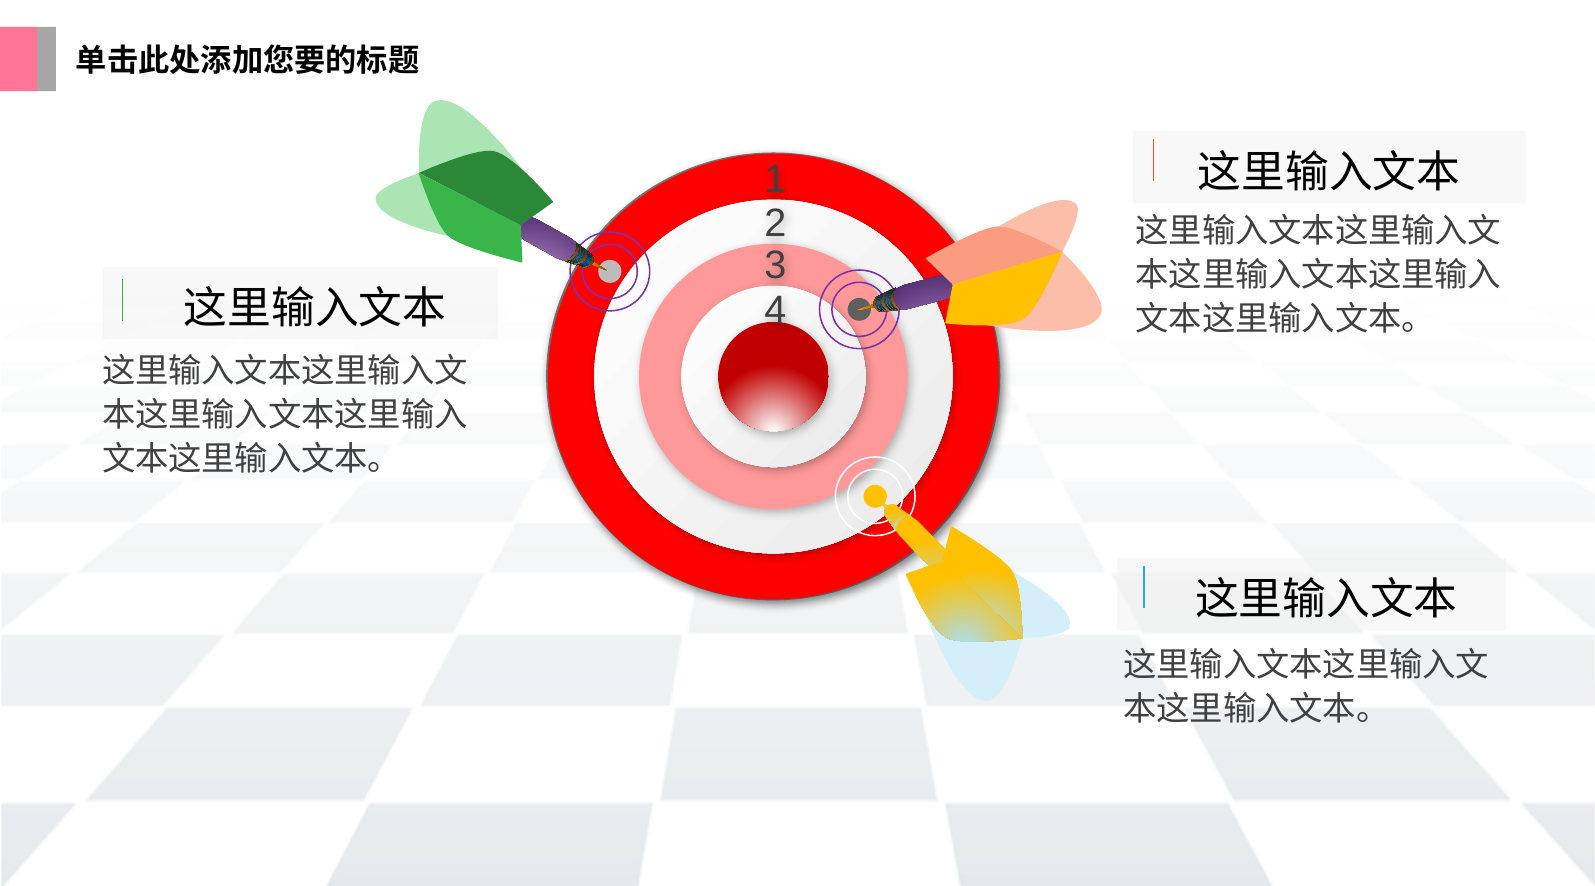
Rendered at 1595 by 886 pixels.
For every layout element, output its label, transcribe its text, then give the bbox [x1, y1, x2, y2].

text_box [569, 231, 650, 312]
picture [0, 0, 1595, 886]
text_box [545, 152, 1001, 601]
text_box 这里输入文本这里输入文本这里输入文本这里输入文本这里输入文本。 [1123, 199, 1531, 387]
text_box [371, 90, 589, 295]
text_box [861, 171, 1104, 348]
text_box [835, 456, 916, 536]
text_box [819, 269, 857, 349]
text_box 这里输入文本这里输入文本这里输入文本。 [1111, 691, 1506, 734]
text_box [1116, 557, 1507, 691]
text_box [1132, 130, 1527, 205]
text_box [874, 495, 1078, 703]
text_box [102, 266, 498, 399]
text_box 这里输入文本这里输入文本这里输入文本这里输入文本这里输入文本。 [90, 339, 497, 483]
